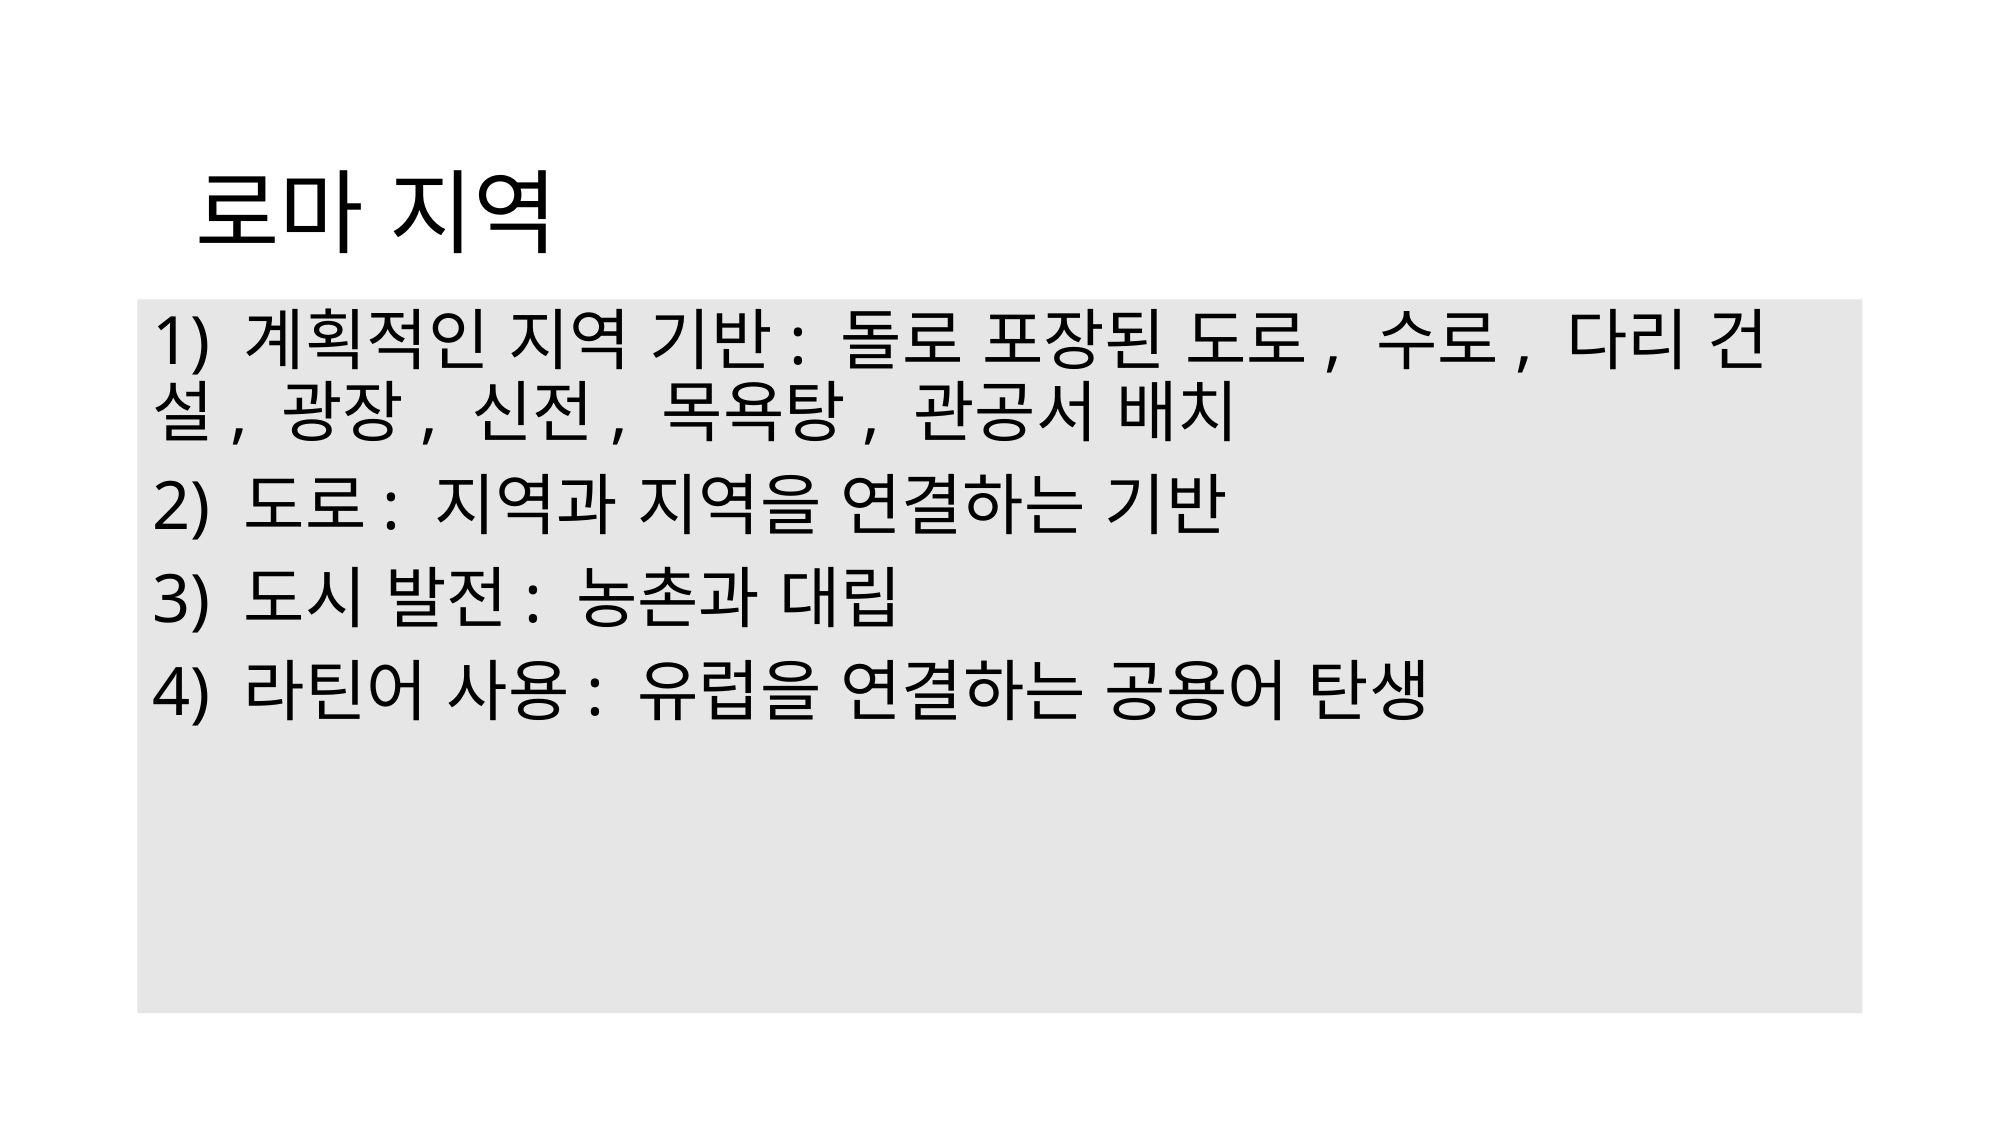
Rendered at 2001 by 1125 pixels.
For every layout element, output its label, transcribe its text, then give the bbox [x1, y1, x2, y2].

title 로마 지역 [180, 148, 657, 285]
list 1) 계획적인 지역 기반: 돌로 포장된 도로, 수로, 다리 건설, 광장, 신전, 목욕탕, 관공서 배치 2) 도로: 지역과 지역을 연결하는 기반 3) 도시 발전: 농촌과 대립 4) 라틴어 사용: 유럽을 연결하는 공용어 탄생 [137, 299, 1863, 1014]
